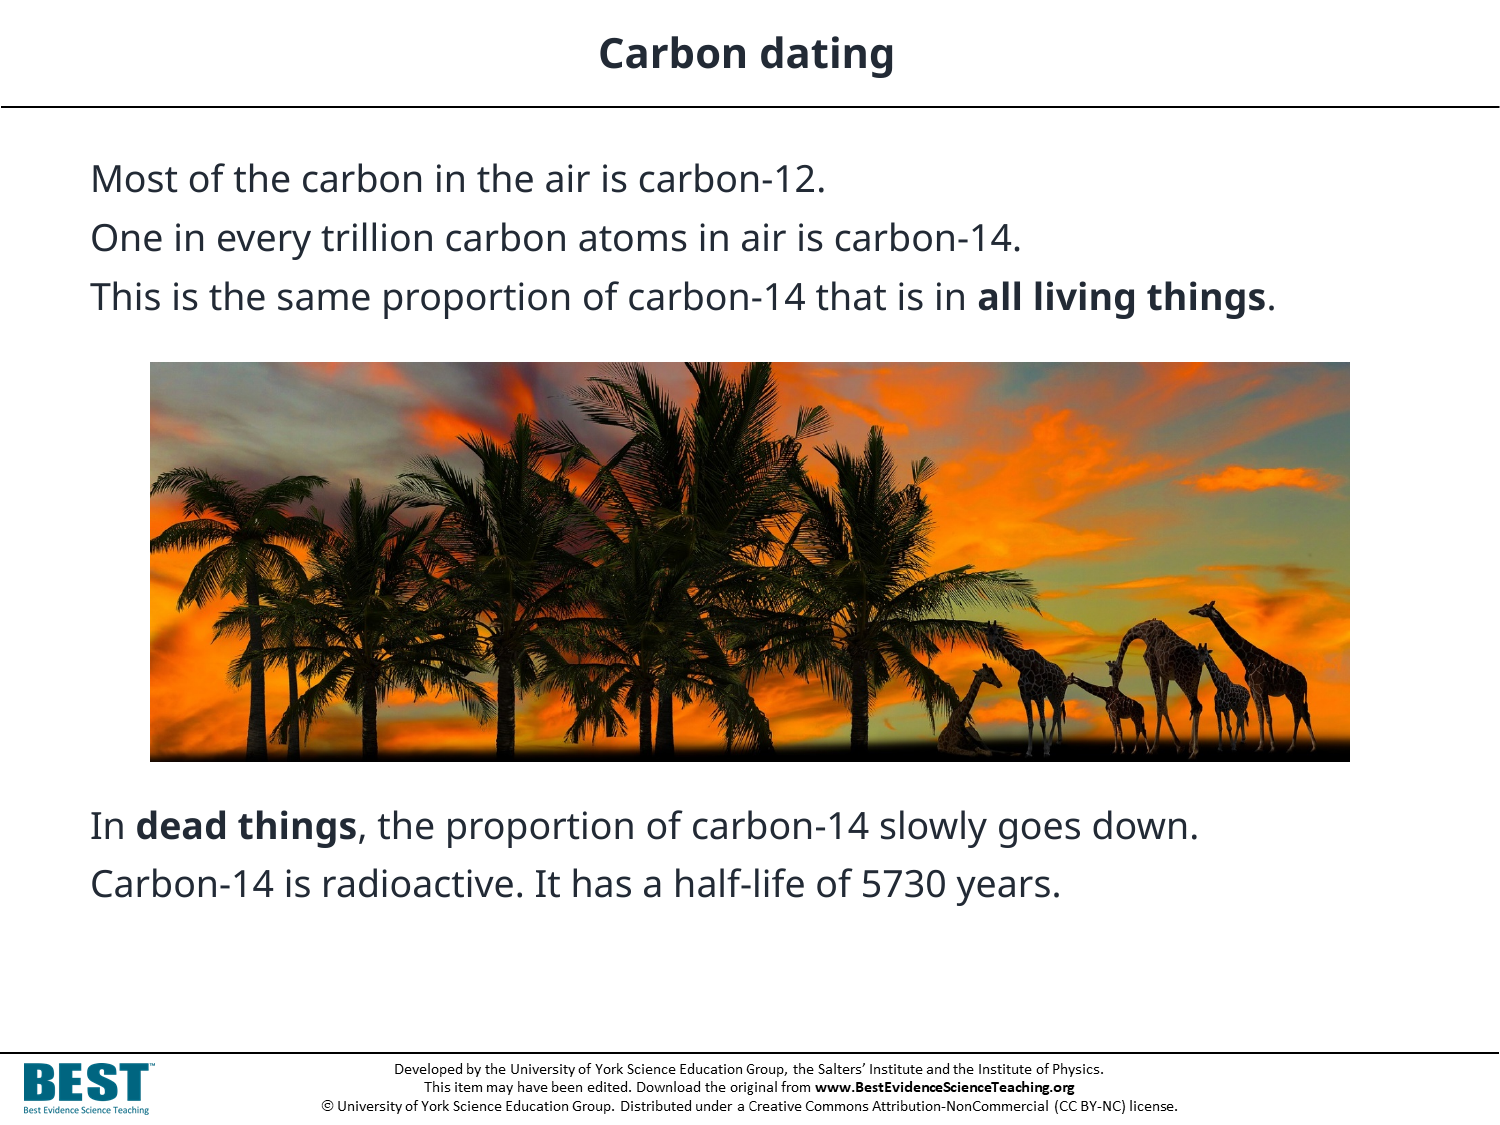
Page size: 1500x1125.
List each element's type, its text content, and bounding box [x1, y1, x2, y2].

text_box Carbon dating [23, 4, 1471, 99]
picture [0, 106, 1500, 1125]
